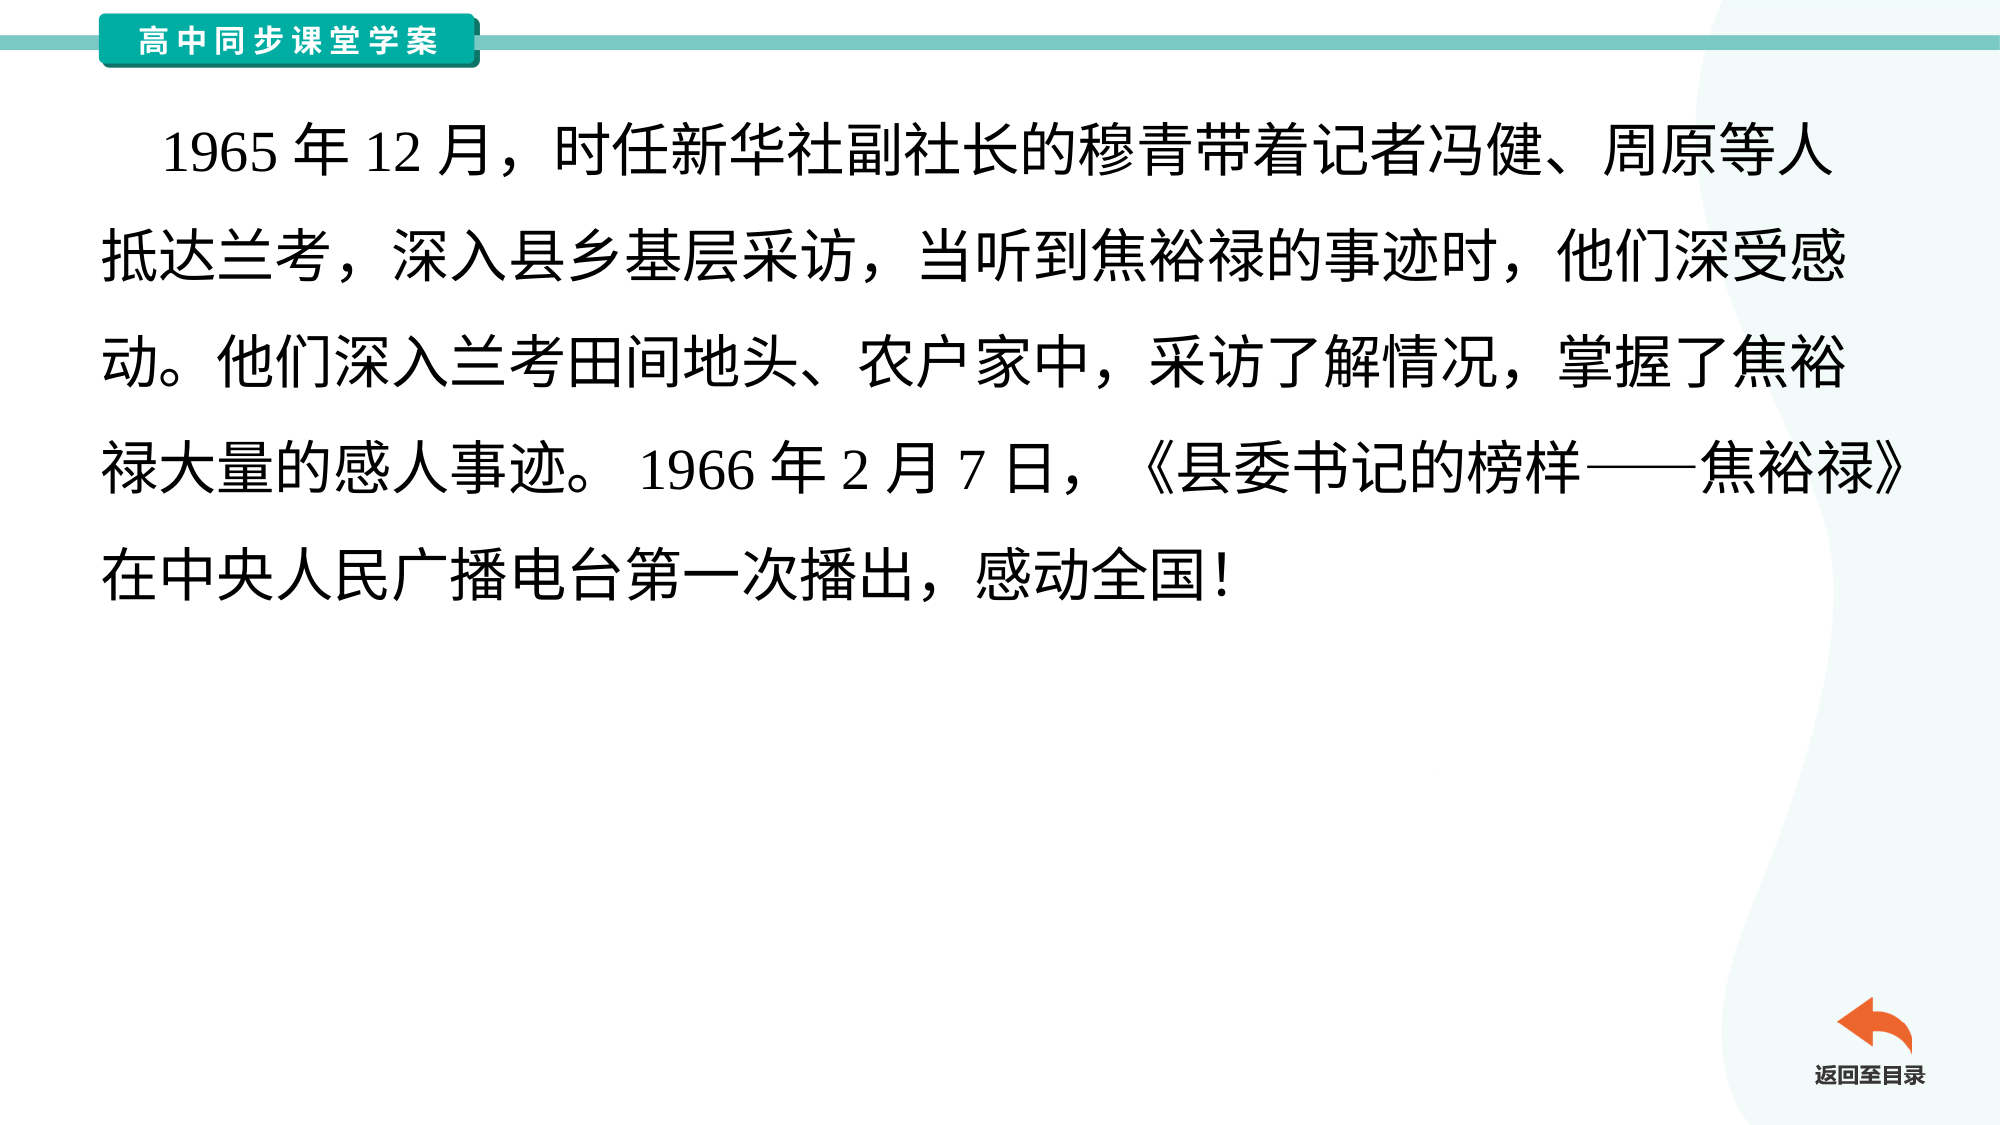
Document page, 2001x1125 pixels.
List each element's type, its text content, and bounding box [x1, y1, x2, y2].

picture [0, 0, 2000, 1125]
text_box 1965年12月，时任新华社副社长的穆青带着记者冯健、周原等人 抵达兰考，深入县乡基层采访，当听到焦裕禄的事迹时，他们深受感 动。他们深入兰考田间地头、农户家中，采访了解情况，掌握了焦裕 禄大量的感人事迹。1966年2月7日，《县委书记的榜样——焦裕禄》 在中央人民广播电台第一次播出，感动全国！ [100, 76, 1899, 608]
